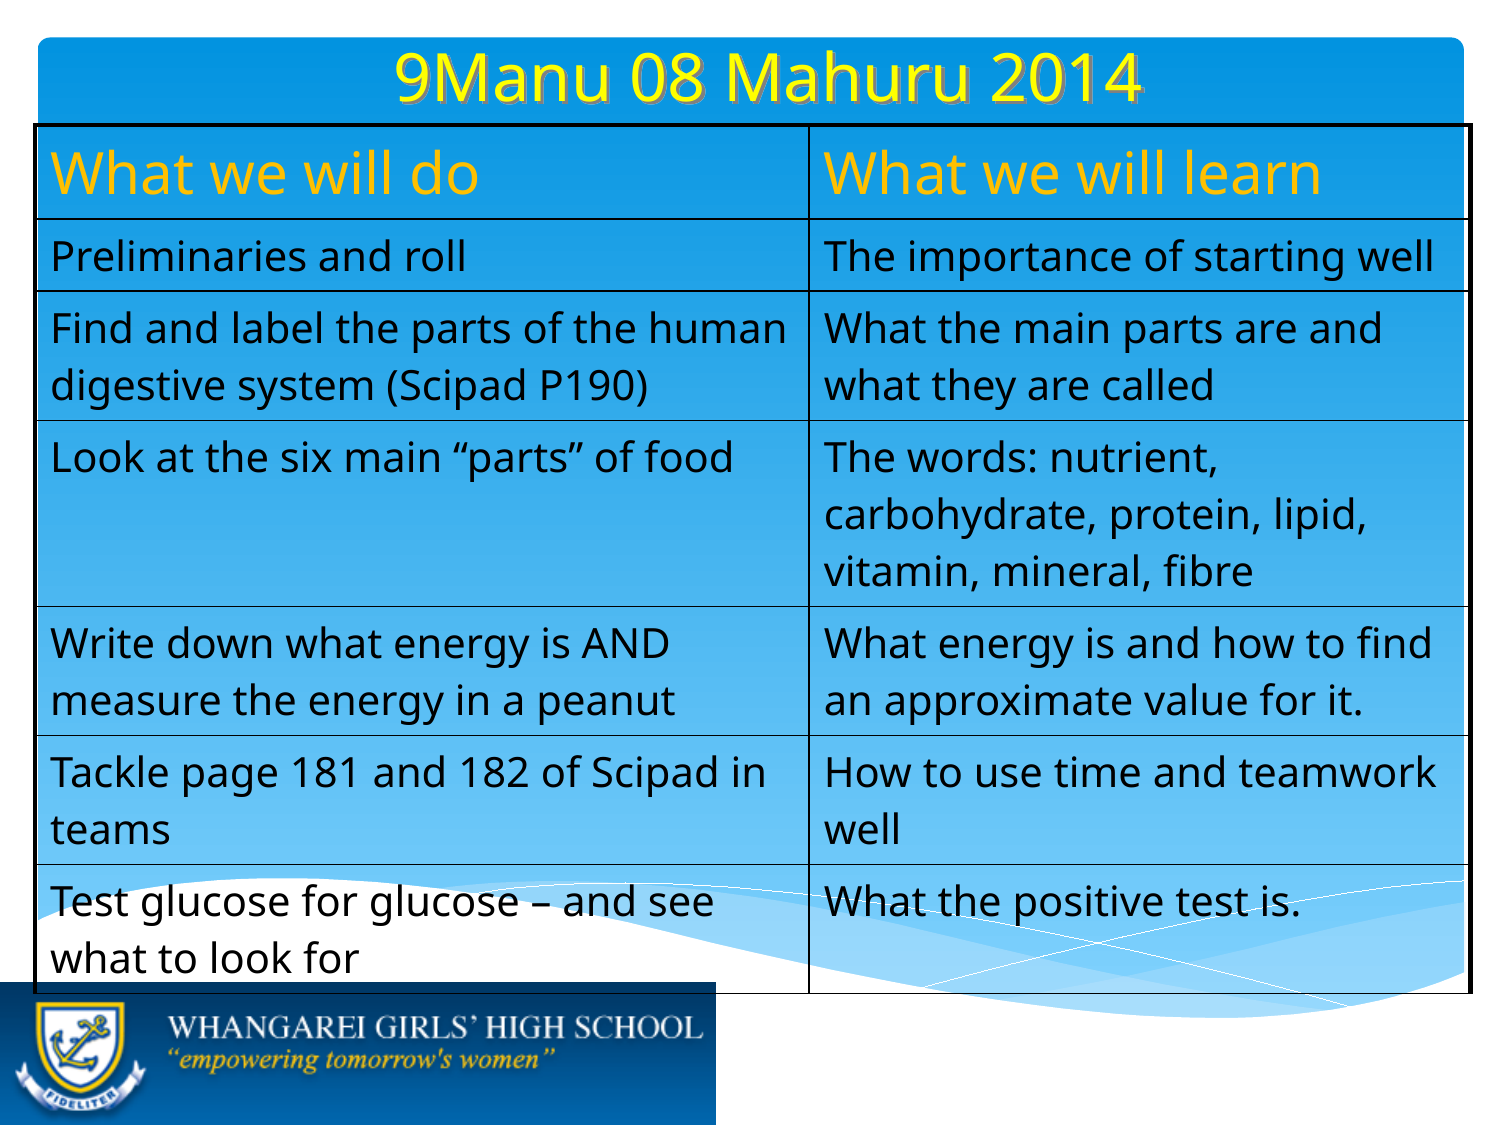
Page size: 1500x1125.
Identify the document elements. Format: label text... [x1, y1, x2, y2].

table_cell Preliminaries and roll [37, 220, 808, 290]
table_cell Tackle page 181 and 182 of Scipad in teams [37, 736, 808, 864]
table_cell What energy is and how to find an approximate value for it. [810, 607, 1468, 735]
table_cell What the positive test is. [810, 865, 1468, 993]
table_cell How to use time and teamwork well [810, 736, 1468, 864]
table_cell Find and label the parts of the human digestive system (Scipad P190) [37, 292, 808, 420]
table_cell The importance of starting well [810, 220, 1468, 290]
table_cell Test glucose for glucose – and see what to look for [37, 865, 808, 993]
table_cell Look at the six main “parts” of food [37, 421, 808, 606]
table_cell The words: nutrient, carbohydrate, protein, lipid, vitamin, mineral, fibre [810, 421, 1468, 606]
table_cell What the main parts are and what they are called [810, 292, 1468, 420]
table_header What we will do [37, 127, 808, 218]
table_header What we will learn [810, 127, 1468, 218]
table_cell Write down what energy is AND measure the energy in a peanut [37, 607, 808, 735]
picture [0, 982, 716, 1125]
text_box 9Manu 08 Mahuru 2014 [162, 24, 1375, 123]
